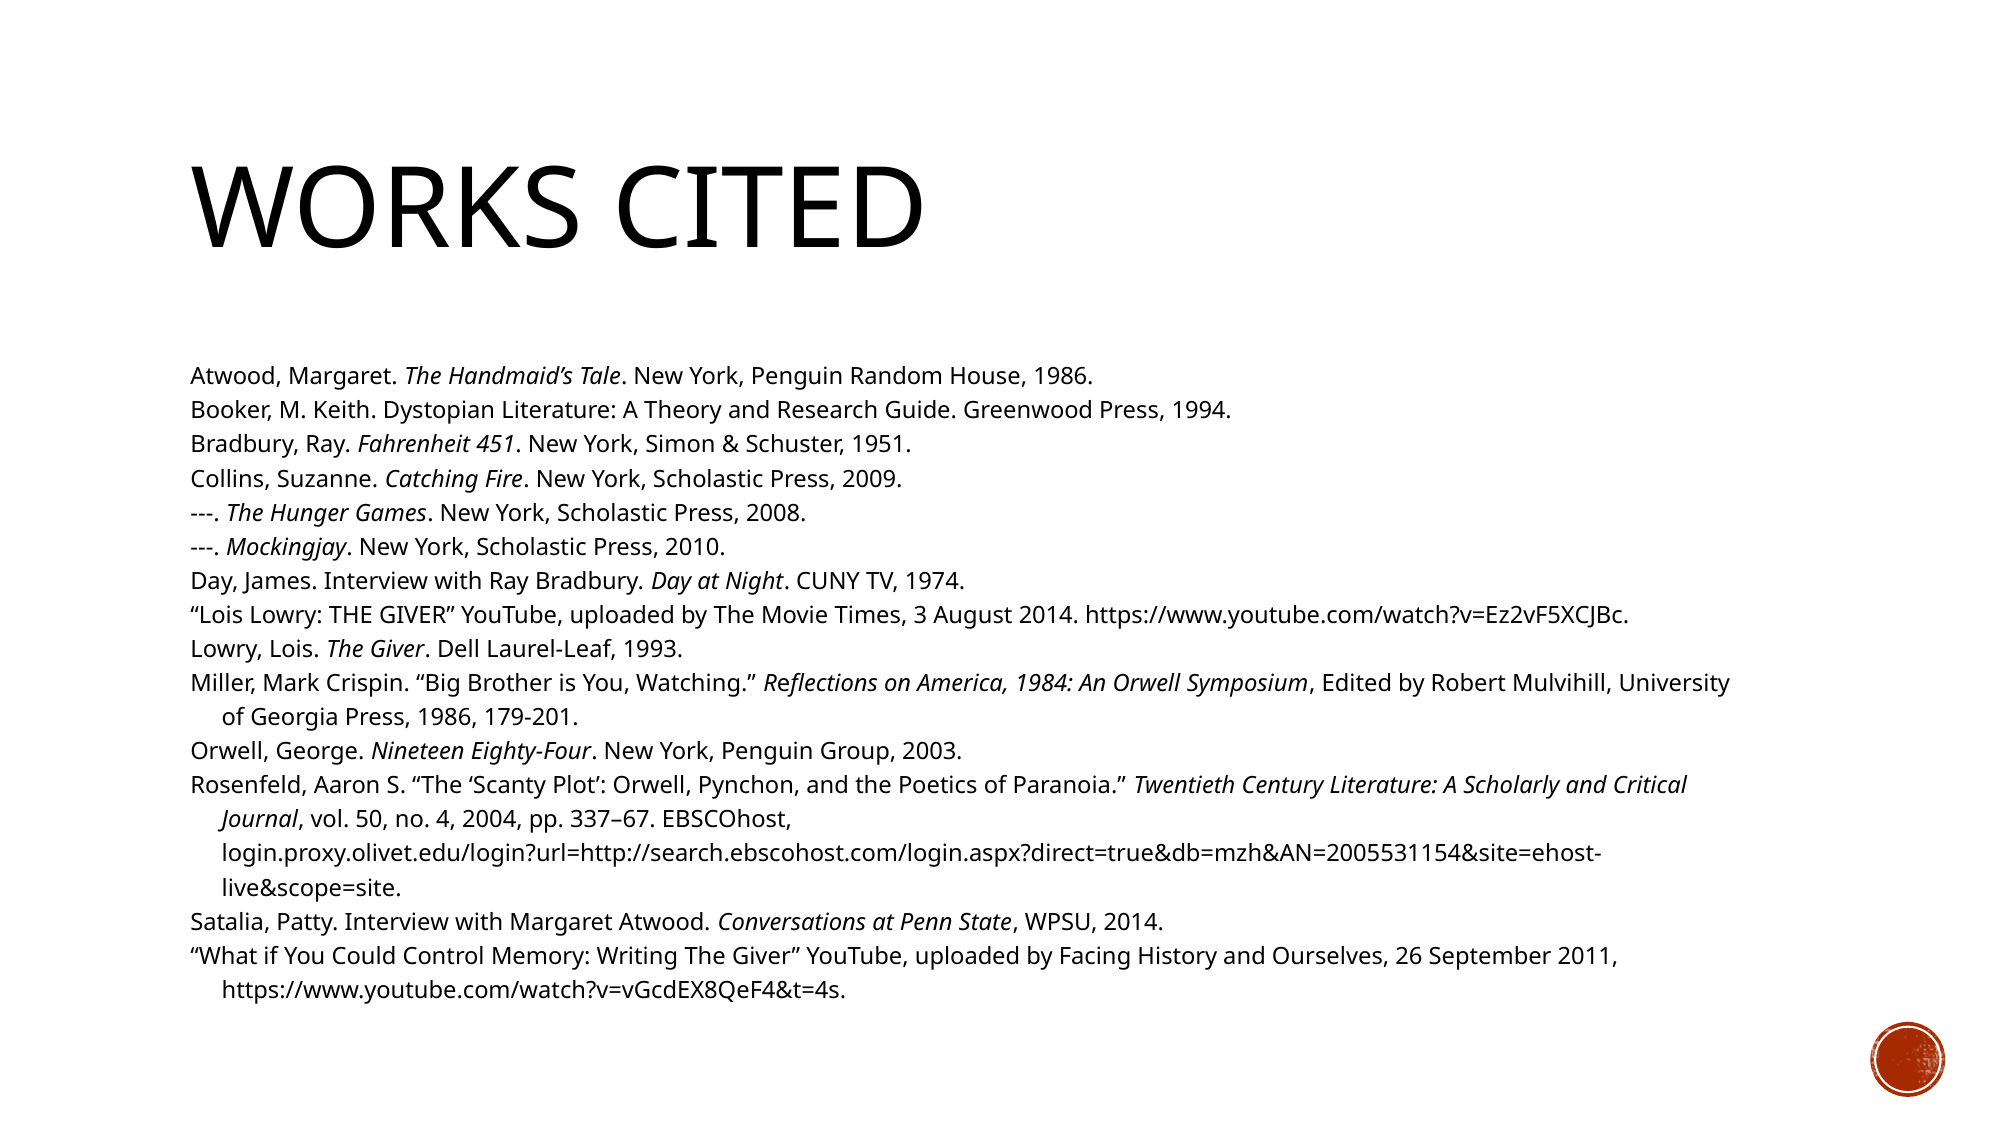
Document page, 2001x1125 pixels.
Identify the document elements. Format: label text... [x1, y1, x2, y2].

list Atwood, Margaret. The Handmaid’s Tale. New York, Penguin Random House, 1986. Booker, M. Keith. Dystopian Literature: A Theory and Research Guide. Greenwood Press, 1994. Bradbury, Ray. Fahrenheit 451. New York, Simon & Schuster, 1951. Collins, Suzanne. Catching Fire. New York, Scholastic Press, 2009. ---. The Hunger Games. New York, Scholastic Press, 2008. ---. Mockingjay. New York, Scholastic Press, 2010. Day, James. Interview with Ray Bradbury. Day at Night. CUNY TV, 1974. “Lois Lowry: THE GIVER” YouTube, uploaded by The Movie Times, 3 August 2014. https://www.youtube.com/watch?v=Ez2vF5XCJBc. Lowry, Lois. The Giver. Dell Laurel-Leaf, 1993. Miller, Mark Crispin. “Big Brother is You, Watching.” Reflections on America, 1984: An Orwell Symposium, Edited by Robert Mulvihill, University of Georgia Press, 1986, 179-201. Orwell, George. Nineteen Eighty-Four. New York, Penguin Group, 2003. Rosenfeld, Aaron S. “The ‘Scanty Plot’: Orwell, Pynchon, and the Poetics of Paranoia.” Twentieth Century Literature: A Scholarly and Critical Journal, vol. 50, no. 4, 2004, pp. 337–67. EBSCOhost, login.proxy.olivet.edu/login?url=http://search.ebscohost.com/login.aspx?direct=true&db=mzh&AN=2005531154&site=ehost- live&scope=site. Satalia, Patty. Interview with Margaret Atwood. Conversations at Penn State, WPSU, 2014. “What if You Could Control Memory: Writing The Giver” YouTube, uploaded by Facing History and Ourselves, 26 September 2011, https://www.youtube.com/watch?v=vGcdEX8QeF4&t=4s. [175, 348, 1826, 1013]
title Works Cited [175, 79, 1826, 344]
